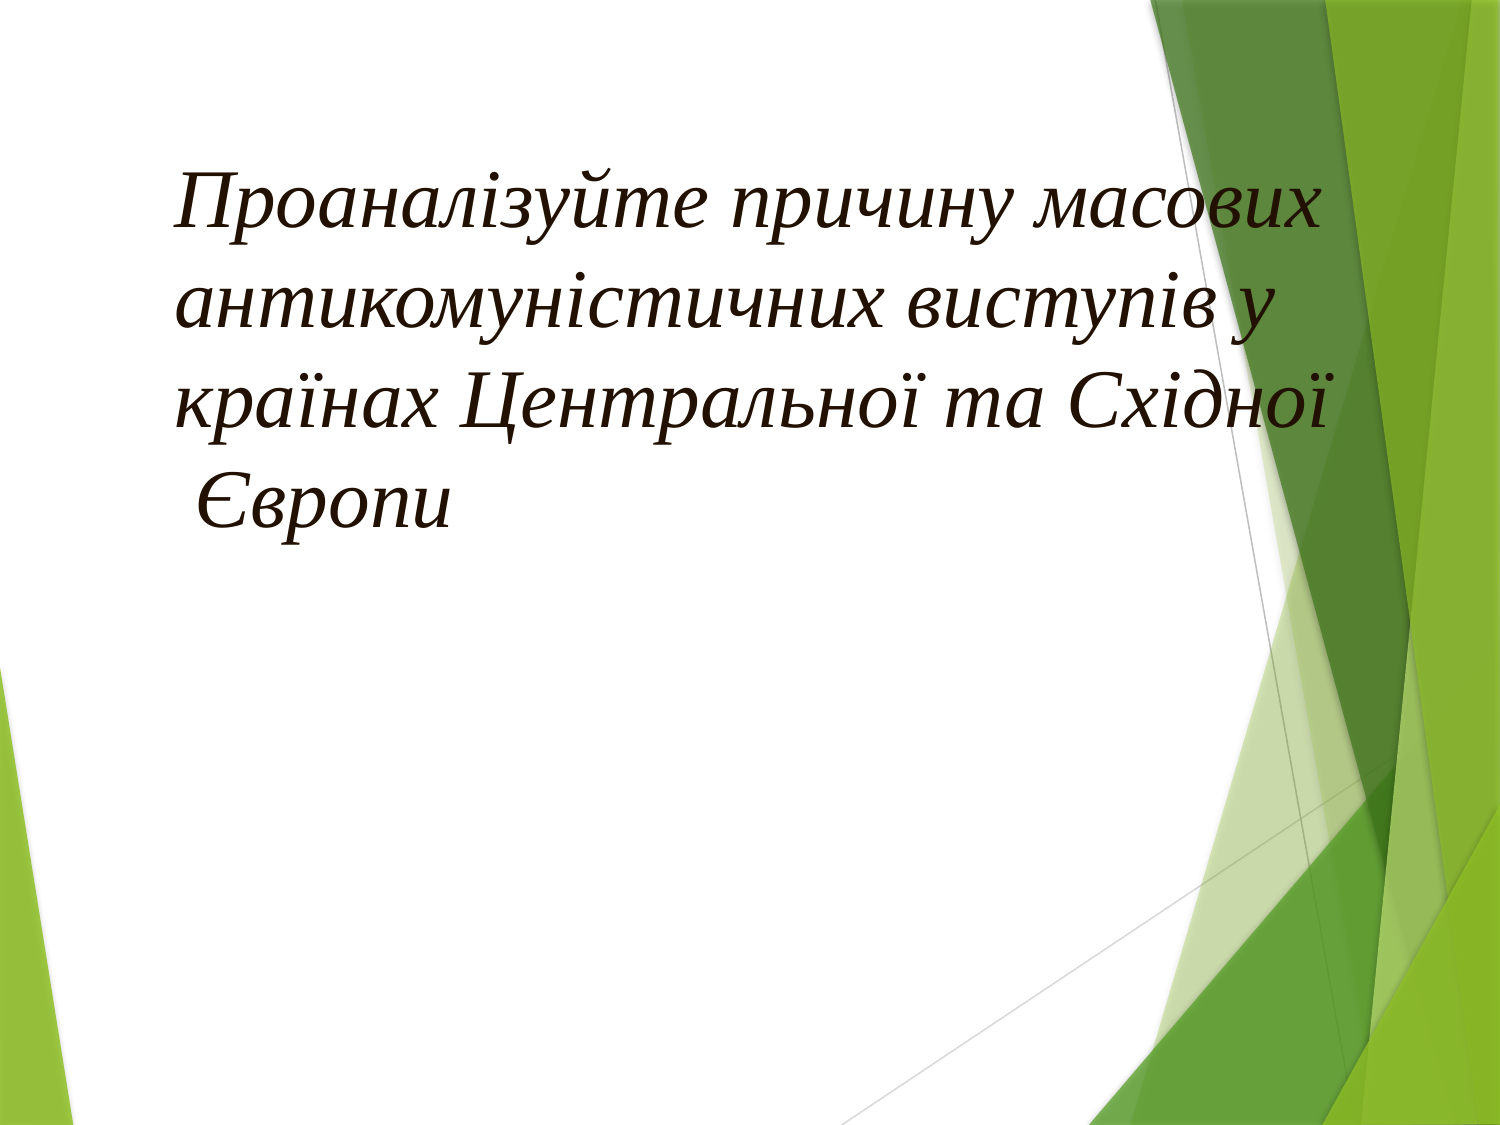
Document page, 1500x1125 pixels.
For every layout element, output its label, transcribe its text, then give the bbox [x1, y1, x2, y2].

text_box Проаналізуйте причину масових антикомуністичних виступів у країнах Центральної та Східної Європи [159, 137, 1353, 552]
